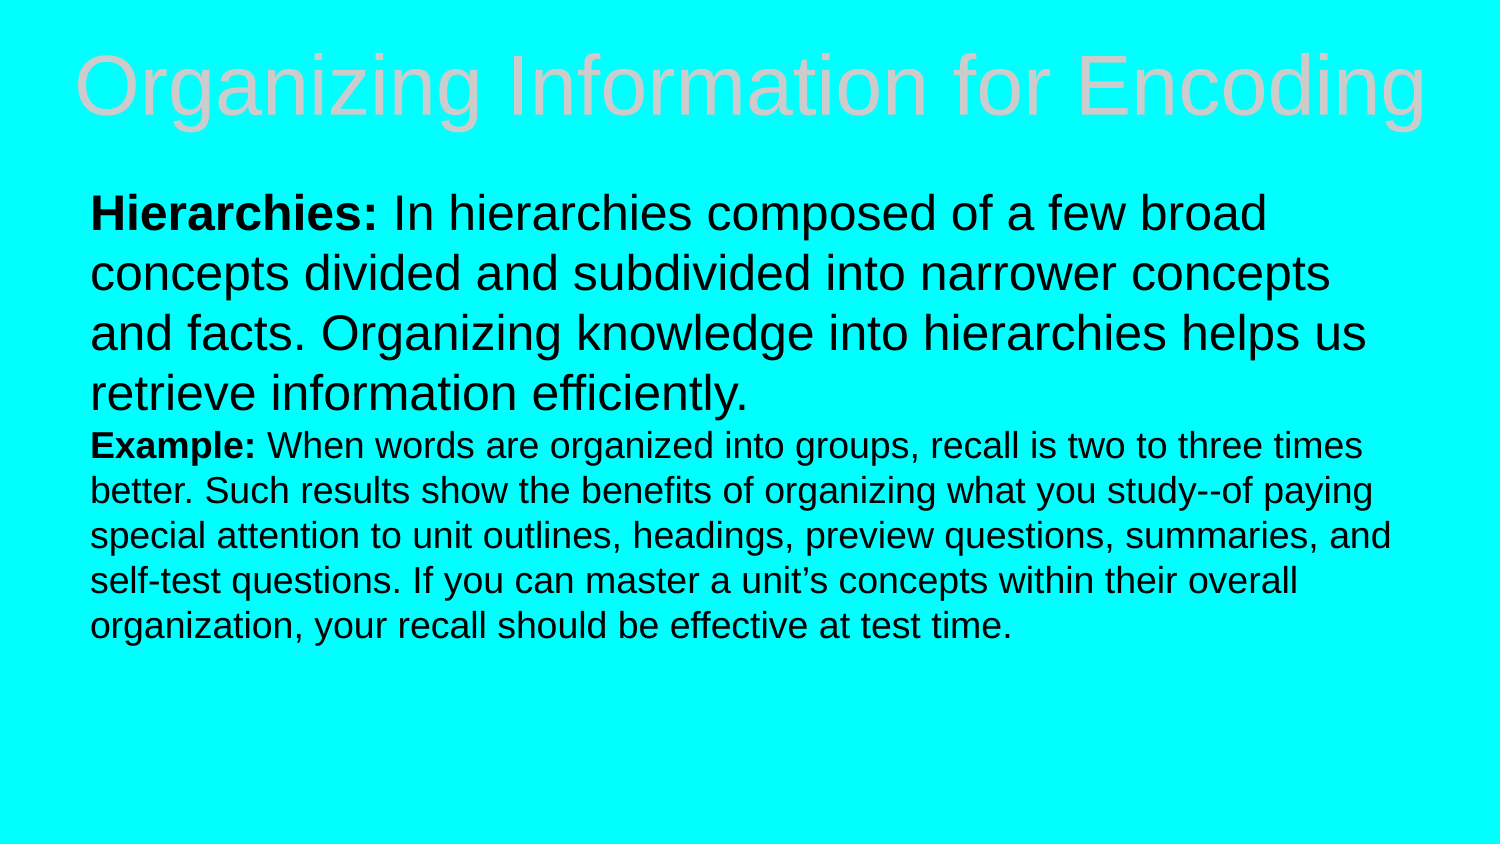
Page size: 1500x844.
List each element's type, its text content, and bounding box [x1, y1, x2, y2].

list Hierarchies: In hierarchies composed of a few broad concepts divided and subdivided into narrower concepts and facts. Organizing knowledge into hierarchies helps us retrieve information efficiently. Example: When words are organized into groups, recall is two to three times better. Such results show the benefits of organizing what you study--of paying special attention to unit outlines, headings, preview questions, summaries, and self-test questions. If you can master a unit’s concepts within their overall organization, your recall should be effective at test time. [75, 165, 1425, 777]
